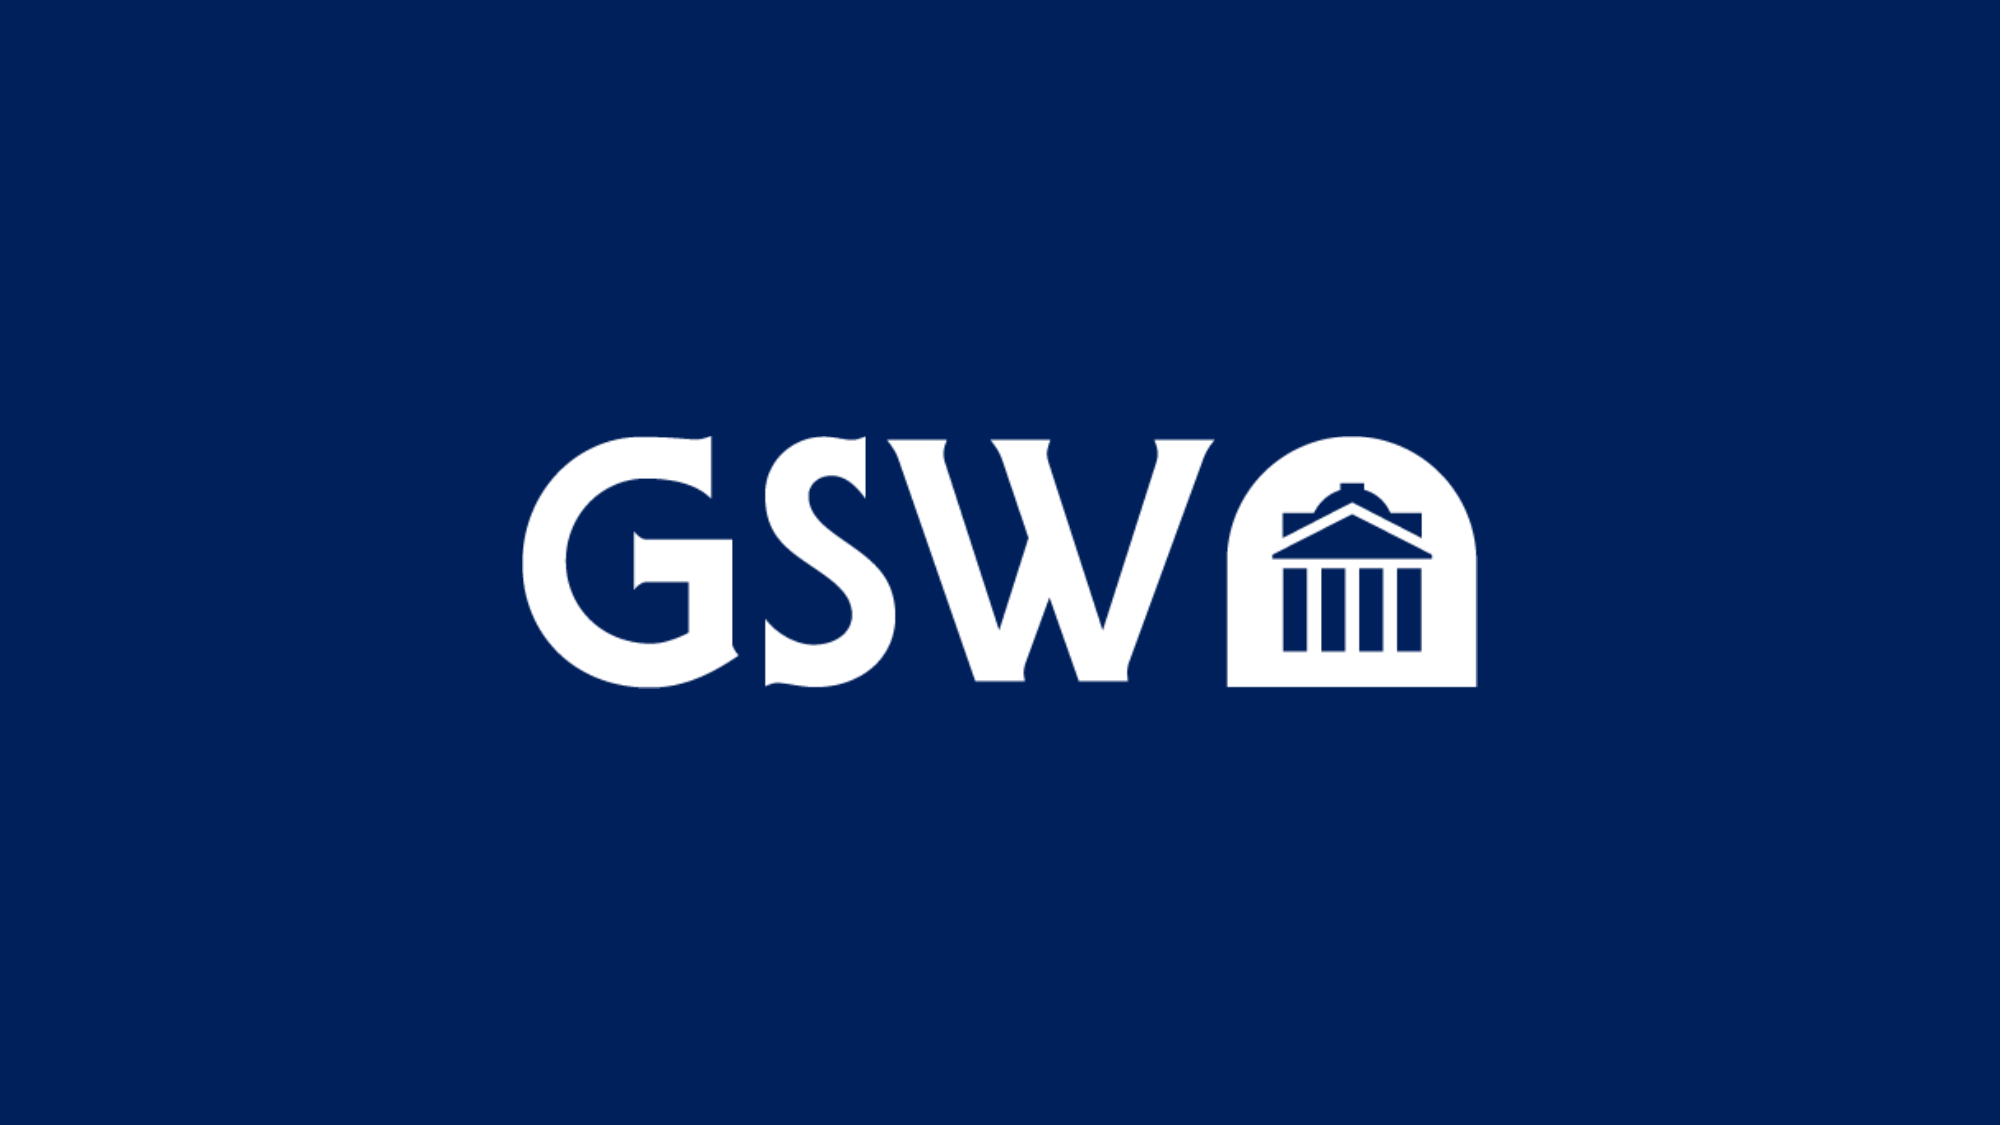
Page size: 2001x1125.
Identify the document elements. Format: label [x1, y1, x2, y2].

picture [522, 436, 1478, 689]
